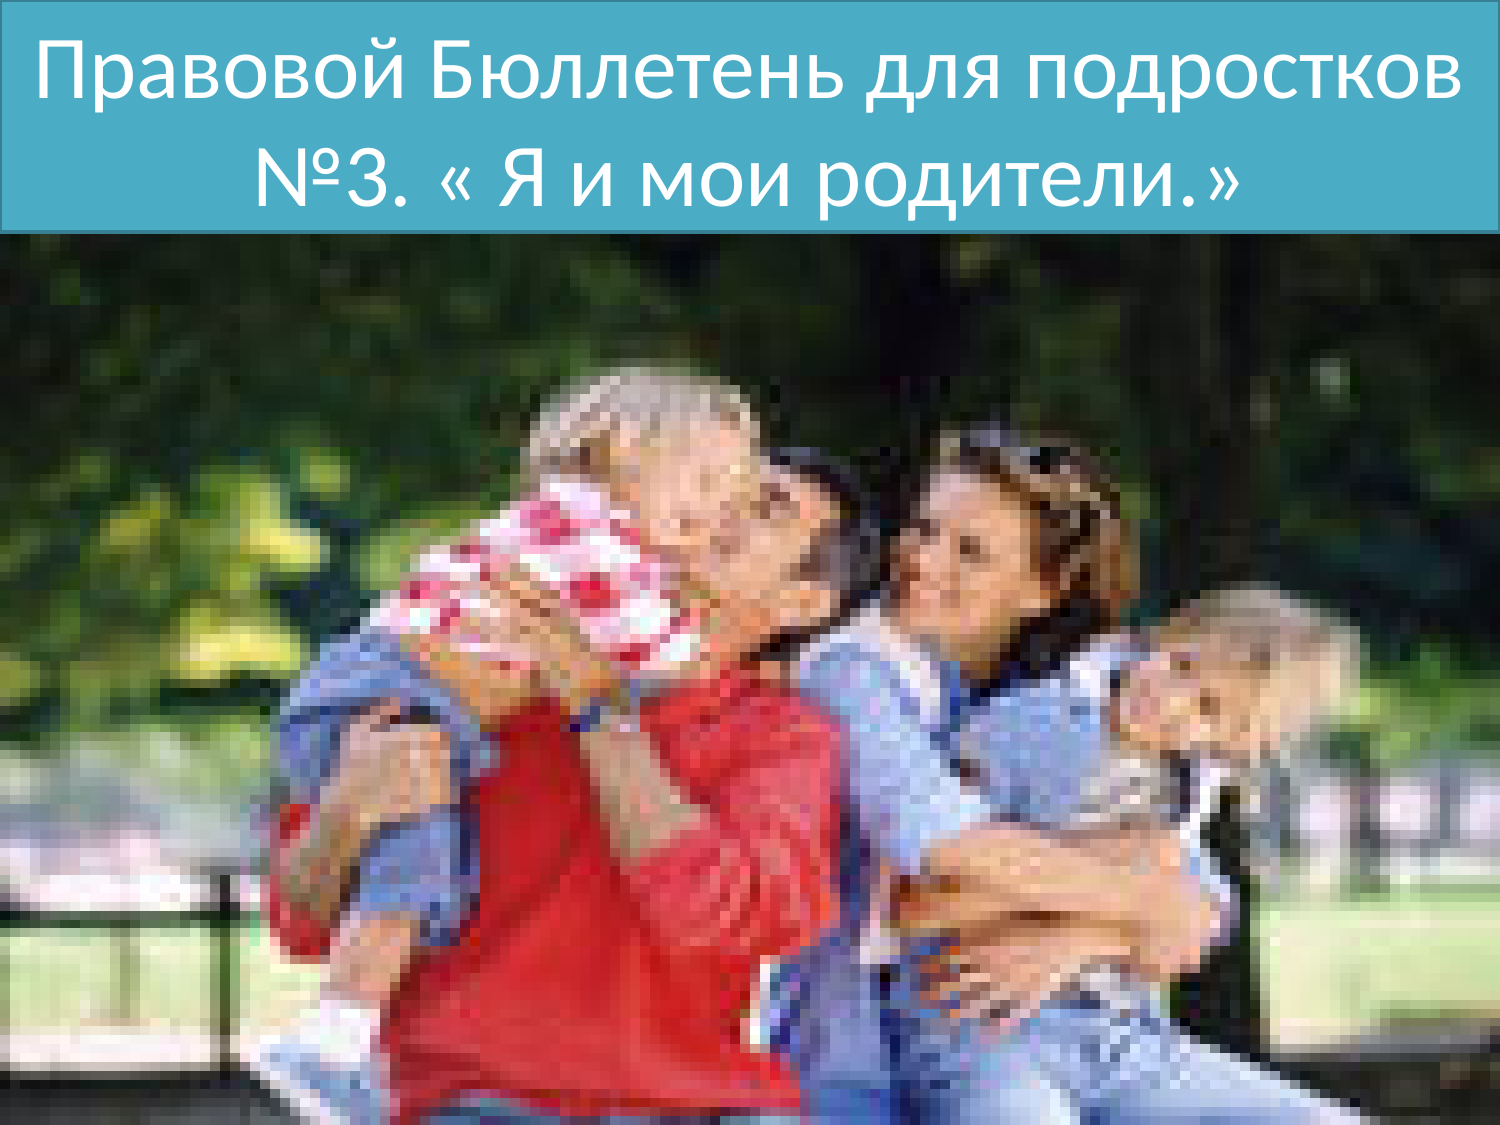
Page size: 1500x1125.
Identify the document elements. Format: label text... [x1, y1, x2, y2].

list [0, 234, 1500, 1125]
title Правовой Бюллетень для подростков №3. « Я и мои родители.» [0, 0, 1500, 230]
